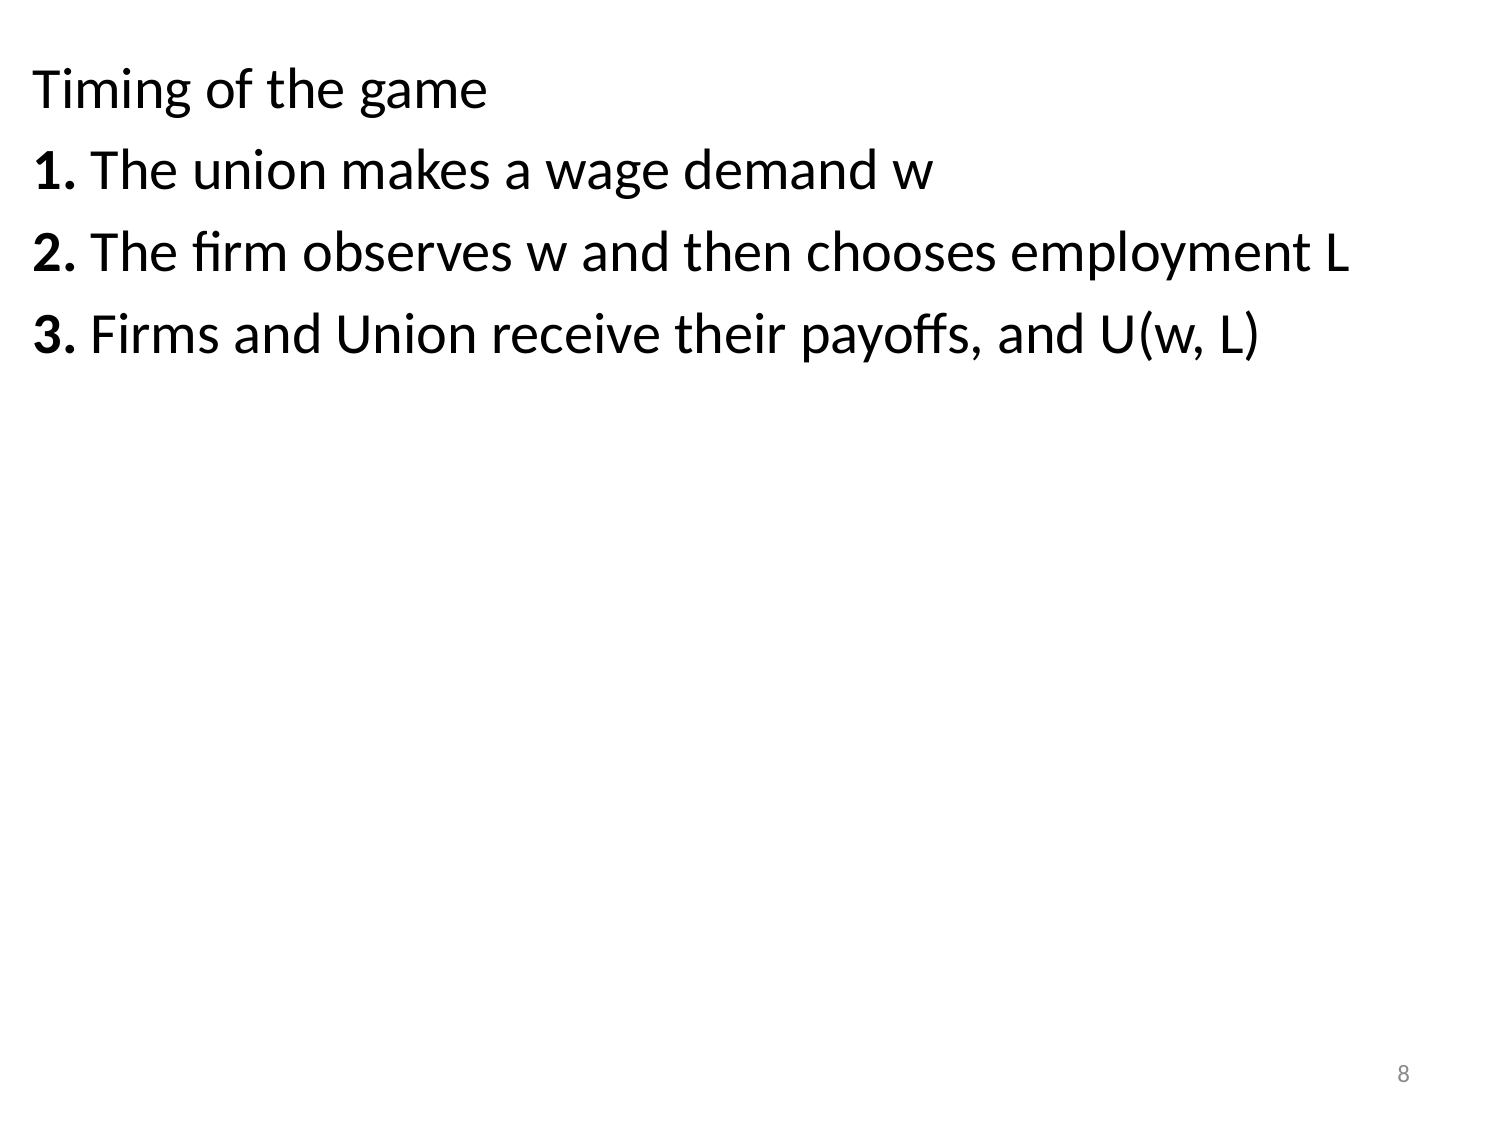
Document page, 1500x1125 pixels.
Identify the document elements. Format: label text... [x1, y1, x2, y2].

slide_number 8 [1074, 1042, 1425, 1103]
